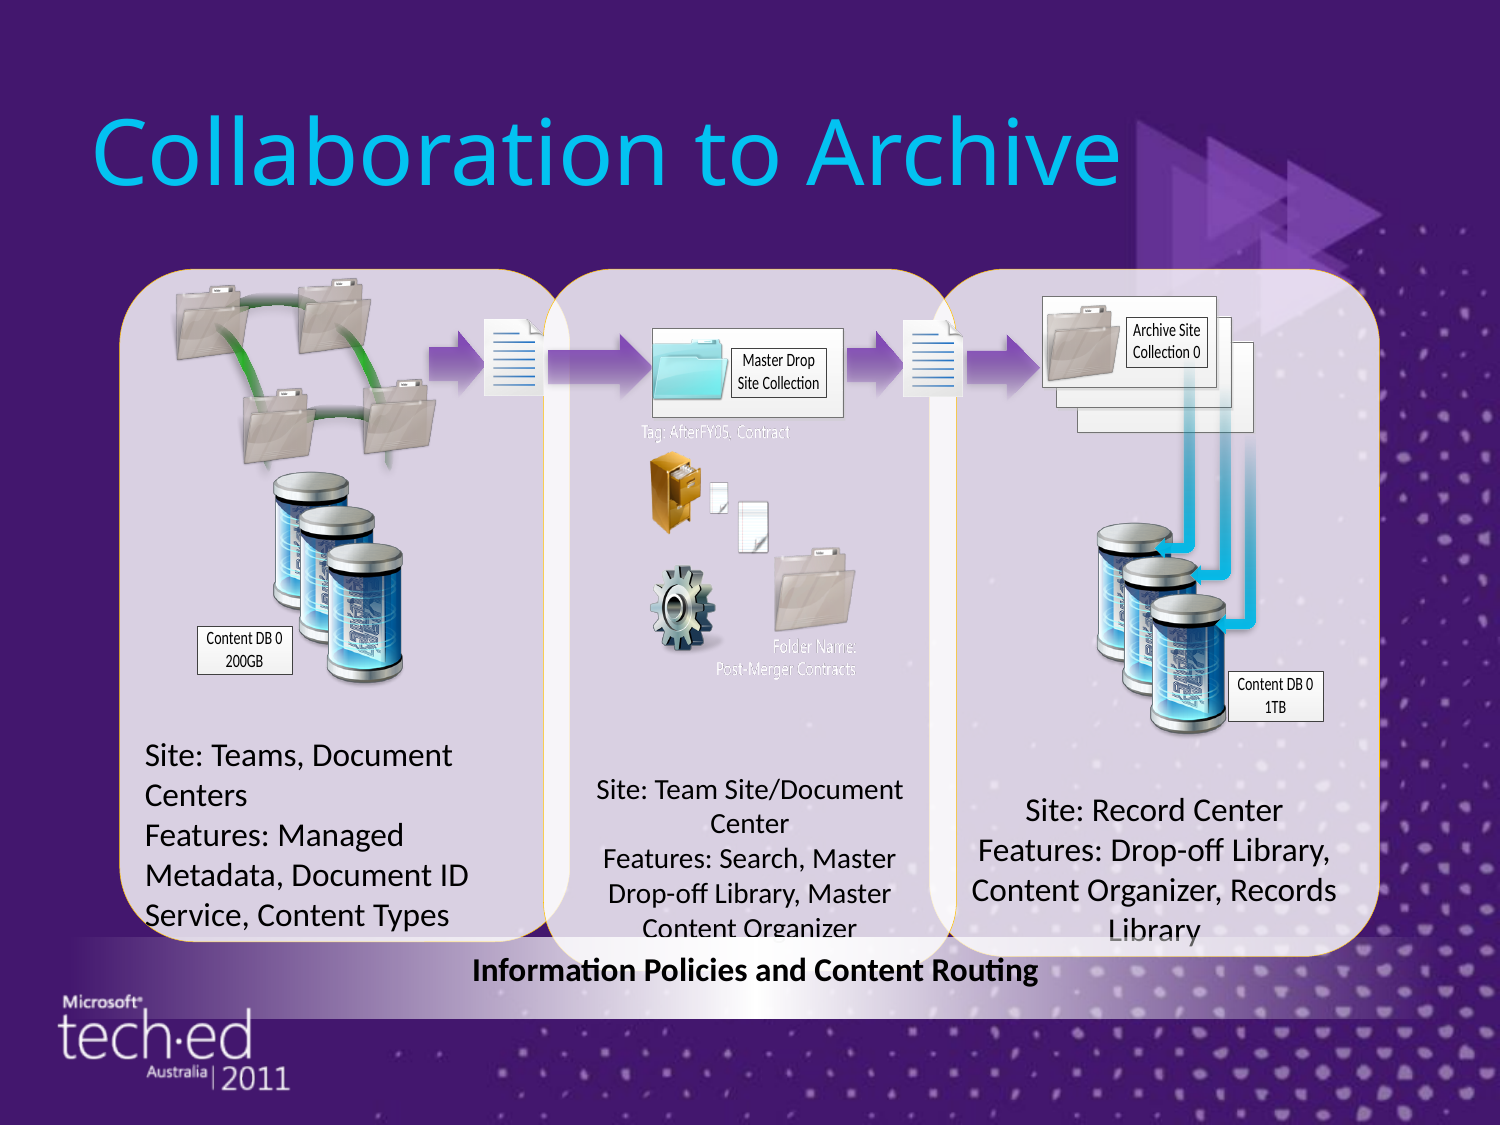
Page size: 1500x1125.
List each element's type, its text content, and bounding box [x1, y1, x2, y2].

picture [0, 0, 1500, 1125]
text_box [543, 268, 957, 975]
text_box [957, 268, 1380, 972]
text_box [66, 936, 1445, 1021]
text_box Information Policies and Content Routing [447, 965, 1064, 989]
title Collaboration to Archive [75, 54, 1425, 243]
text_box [119, 268, 542, 957]
